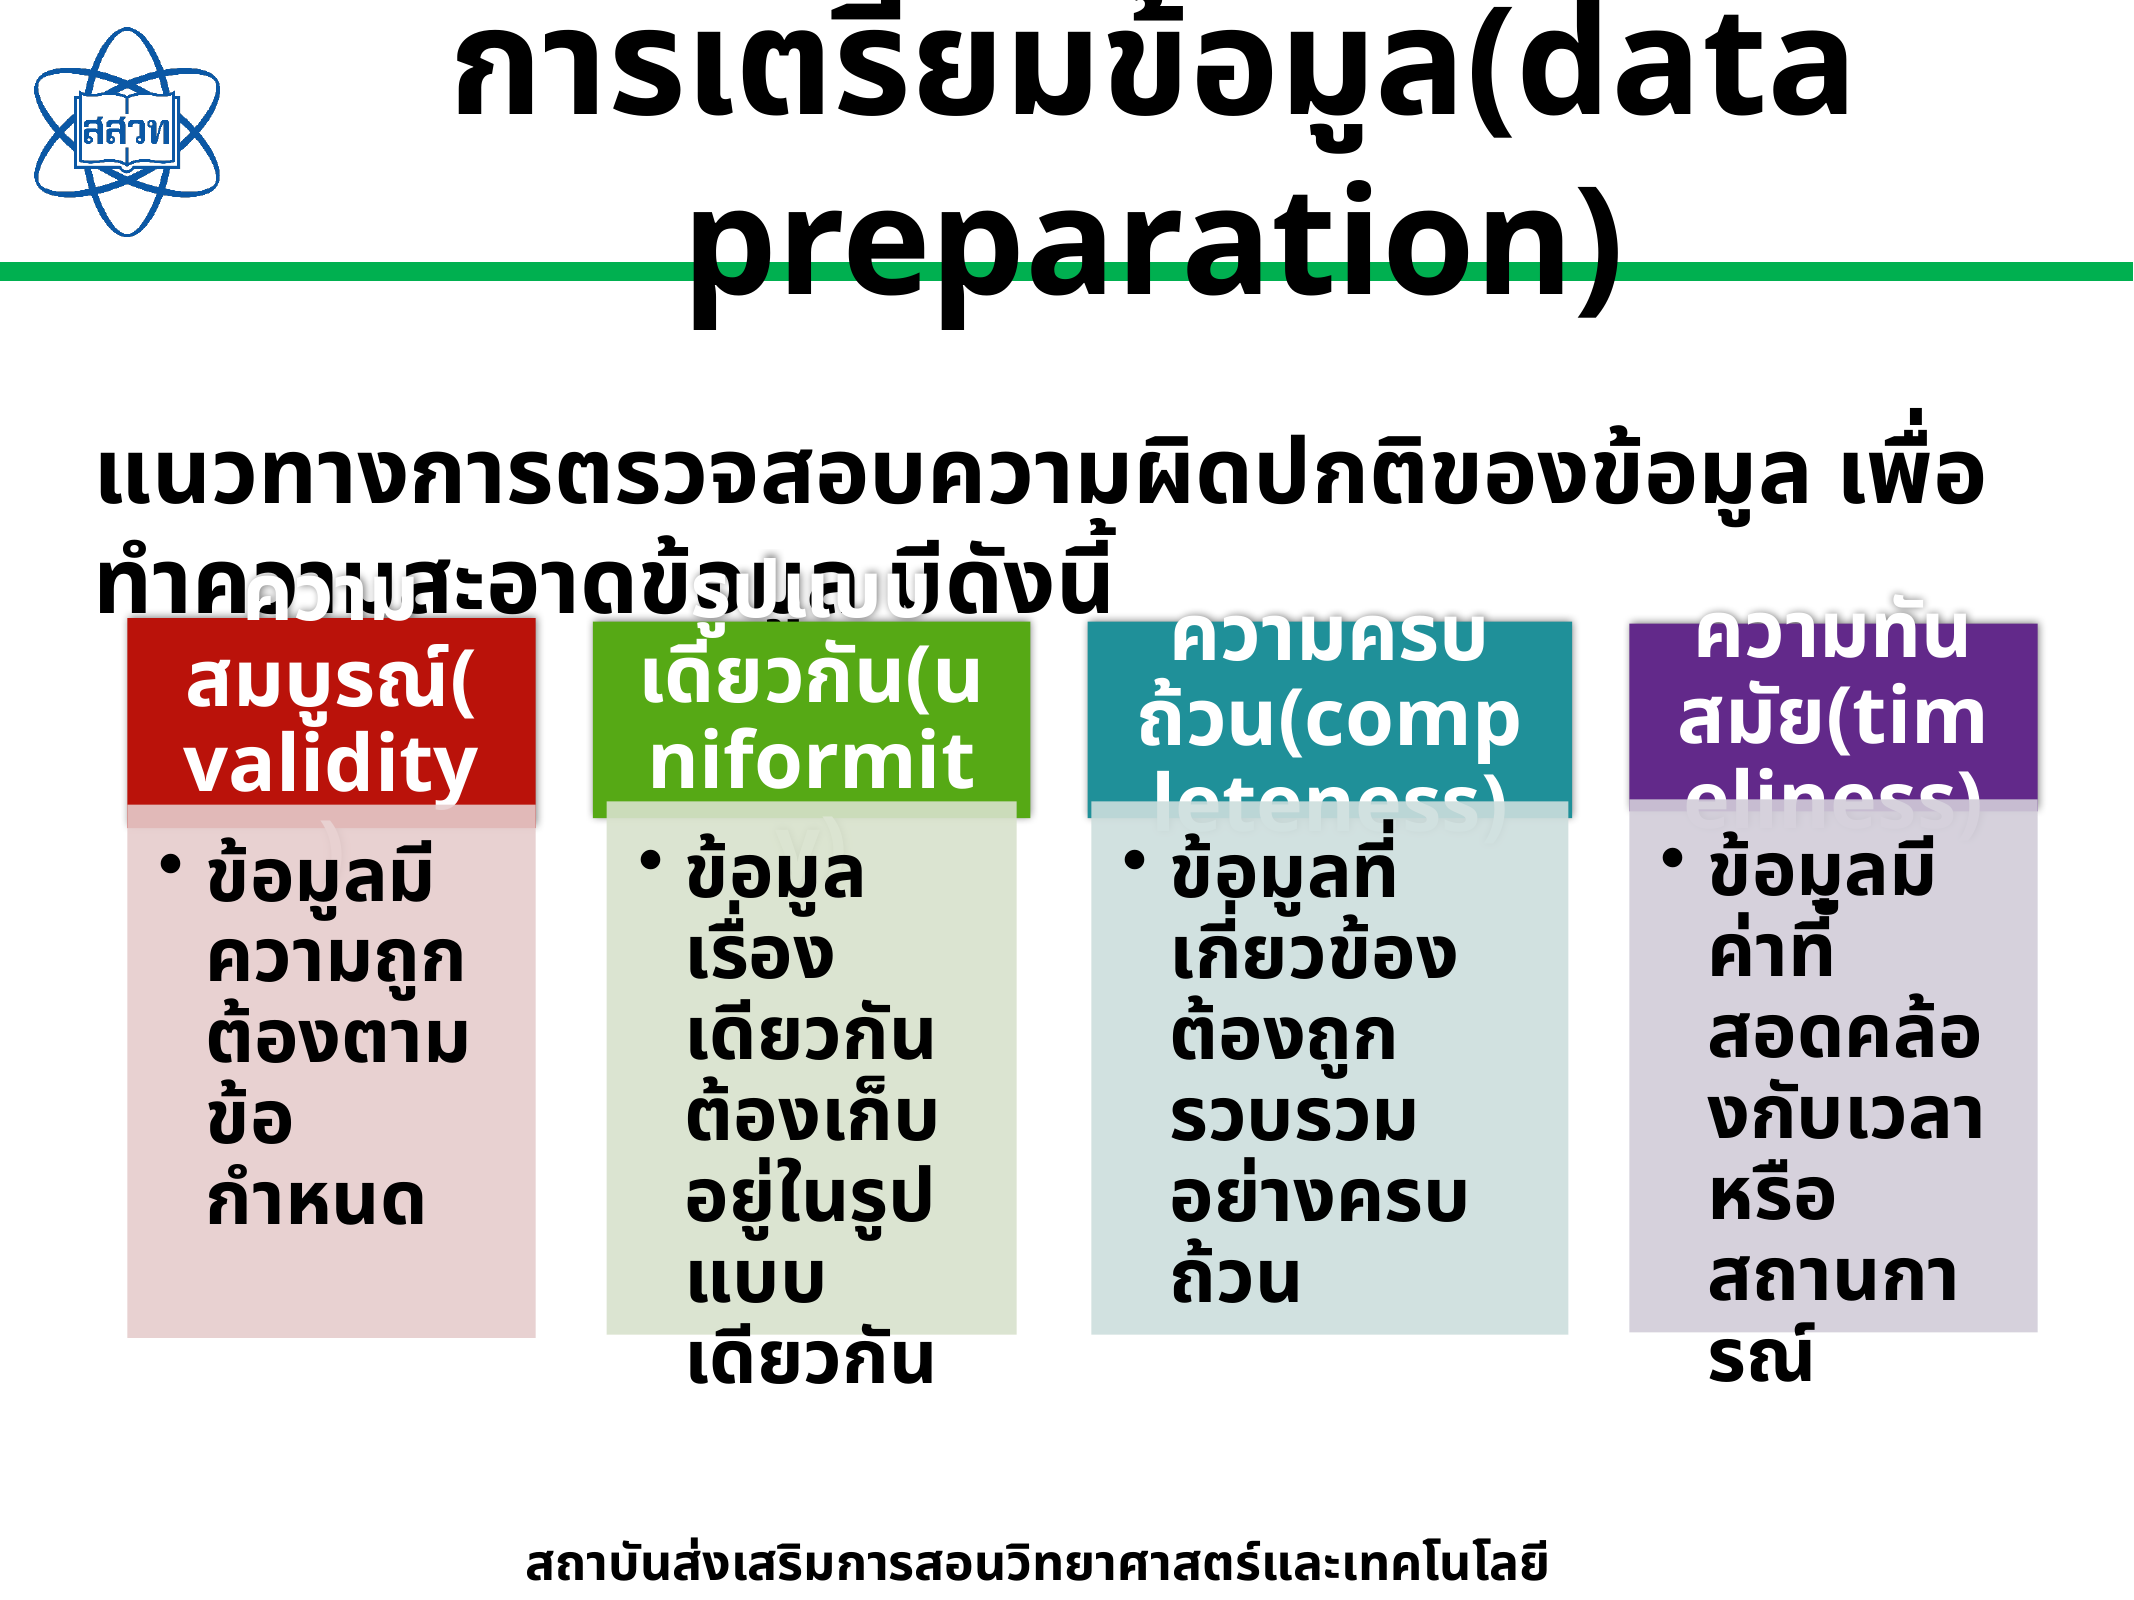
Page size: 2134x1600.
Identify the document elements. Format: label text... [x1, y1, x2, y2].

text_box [126, 503, 2039, 1453]
text_box สถาบันส่งเสริมการสอนวิทยาศาสตร์และเทคโนโลยี [74, 1522, 2002, 1589]
picture [33, 27, 220, 237]
text_box แนวทางการตรวจสอบความผิดปกติของข้อมูล เพื่อทำความสะอาดข้อมูล มีดังนี้ [79, 405, 2086, 640]
text_box การเตรียมข้อมูล(data preparation) [305, 274, 2002, 333]
text_box การเตรียมข้อมูล(data preparation) [305, 0, 2002, 269]
